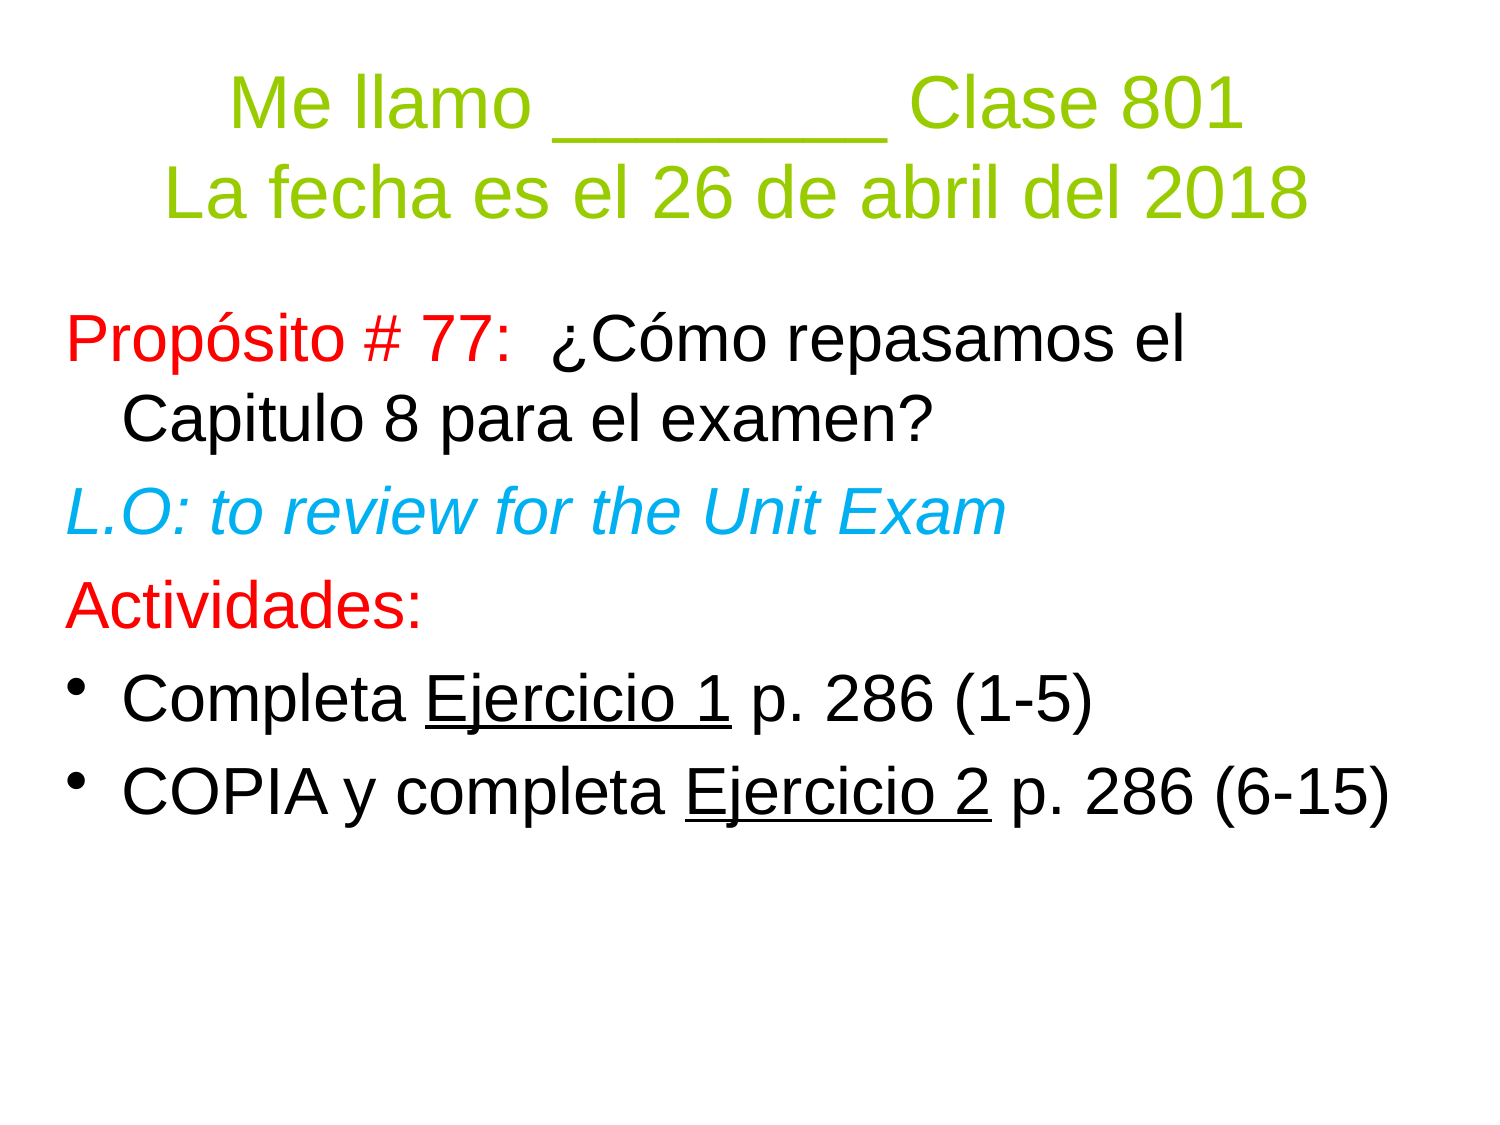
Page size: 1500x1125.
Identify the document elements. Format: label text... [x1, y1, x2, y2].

title Me llamo ________ Clase 801 La fecha es el 26 de abril del 2018 [50, 50, 1425, 238]
list Propósito # 77: ¿Cómo repasamos el Capitulo 8 para el examen? L.O: to review for the Unit Exam Actividades: Completa Ejercicio 1 p. 286 (1-5) COPIA y completa Ejercicio 2 p. 286 (6-15) [50, 287, 1450, 1113]
